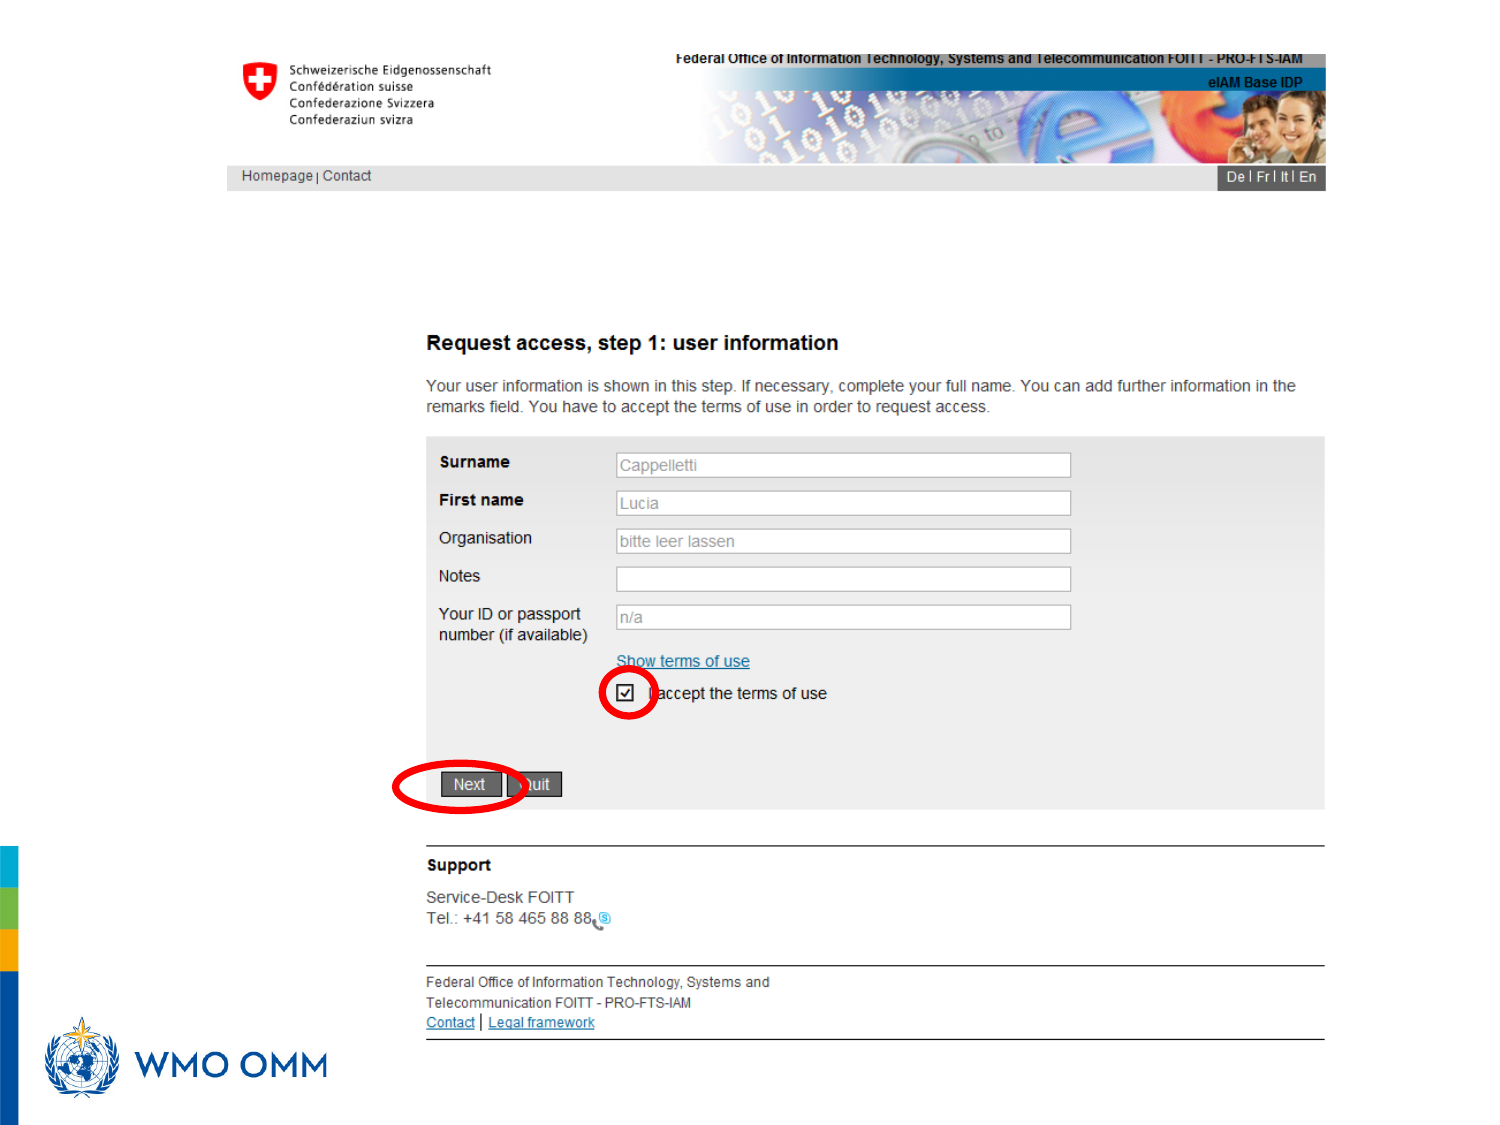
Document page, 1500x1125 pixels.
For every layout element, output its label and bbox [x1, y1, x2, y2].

picture [0, 54, 1357, 1125]
